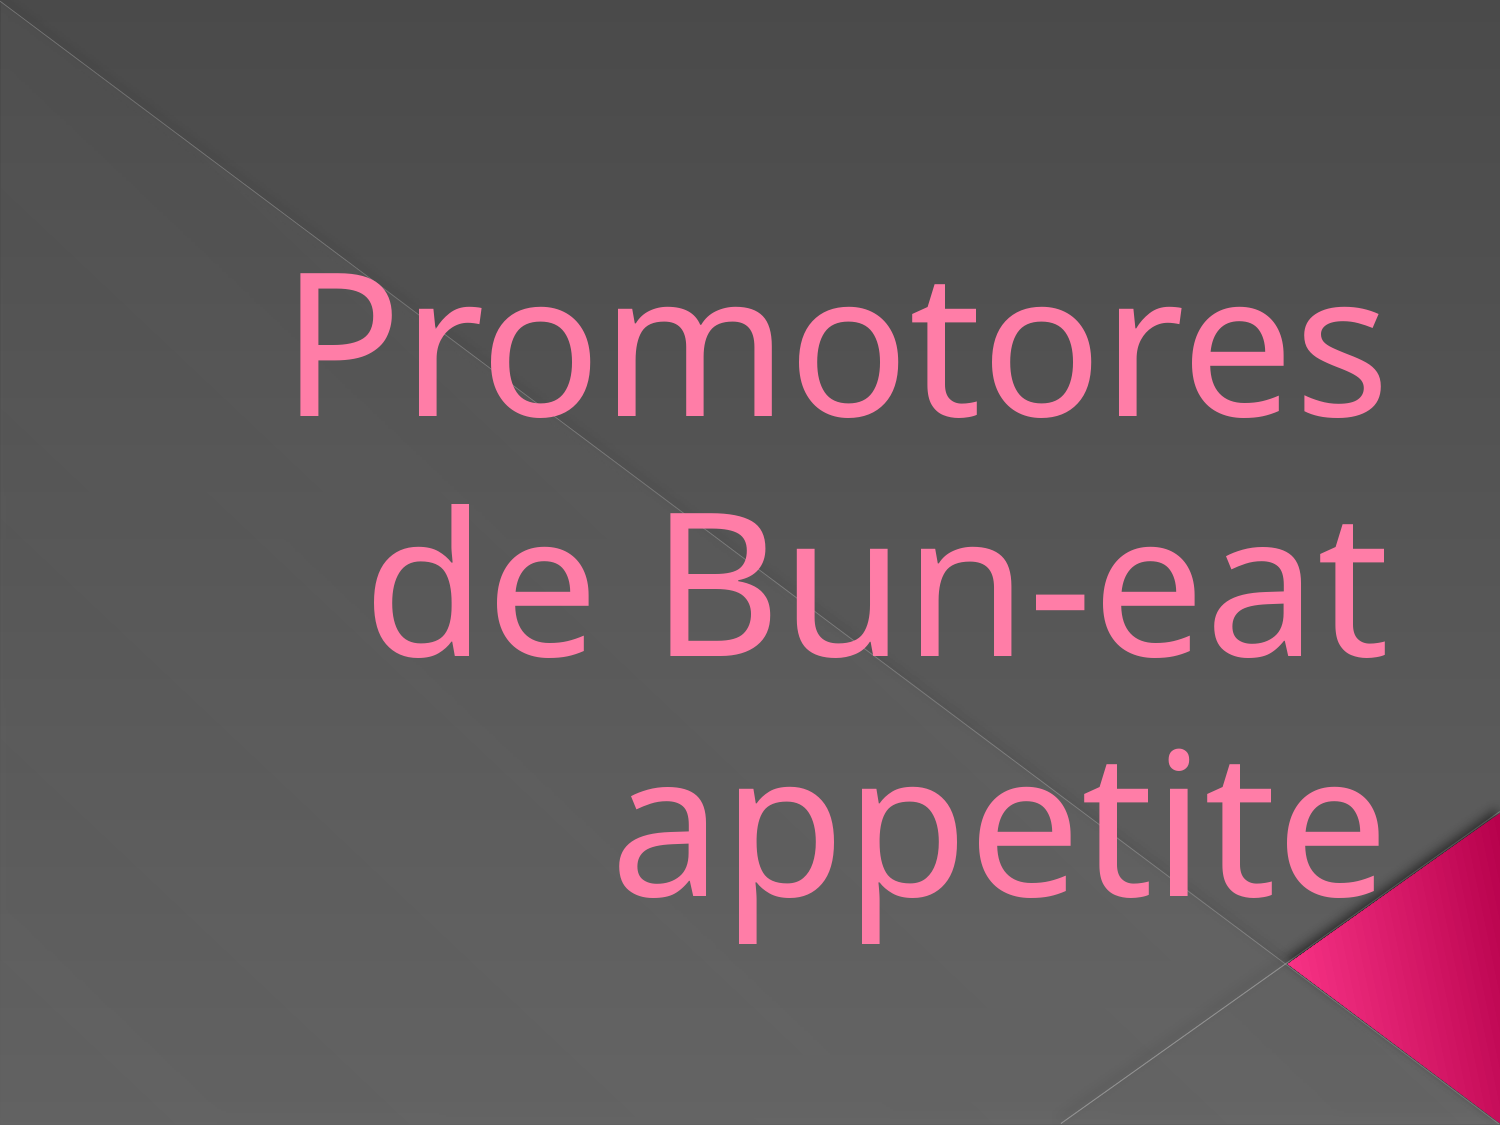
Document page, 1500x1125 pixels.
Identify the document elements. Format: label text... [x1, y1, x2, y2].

title Promotores de Bun-eat appetite [82, 703, 1405, 945]
